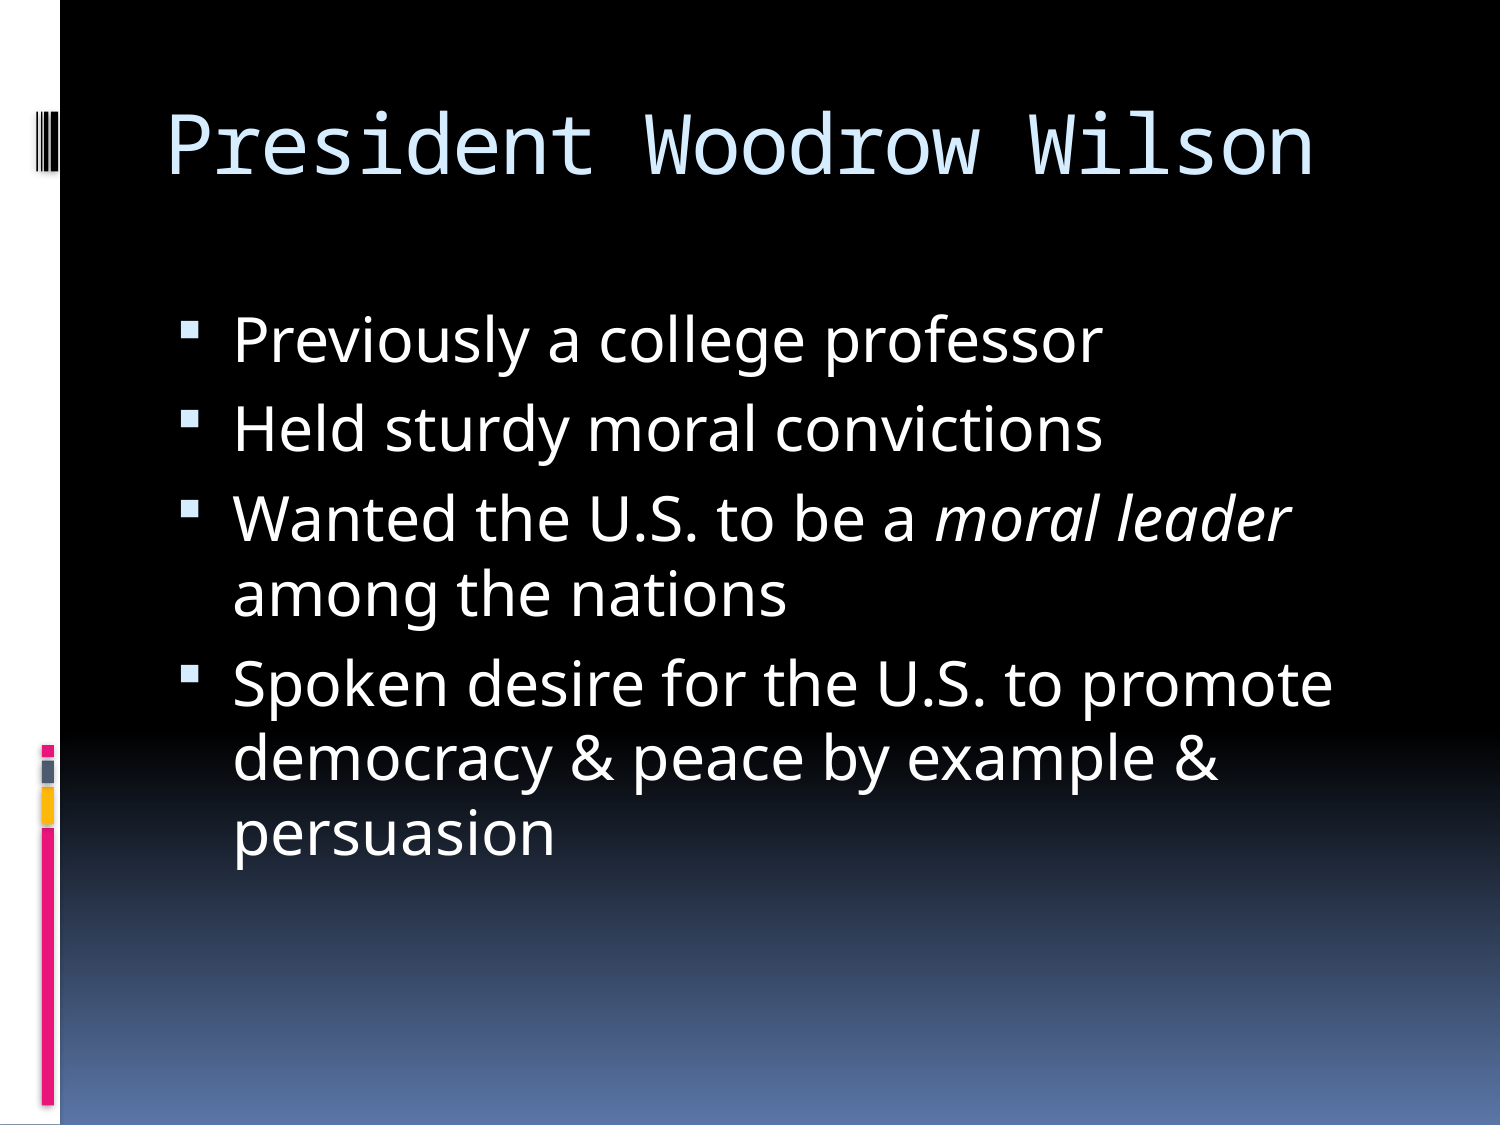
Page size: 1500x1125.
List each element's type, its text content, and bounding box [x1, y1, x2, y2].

title President Woodrow Wilson [150, 83, 1425, 234]
list Previously a college professor Held sturdy moral convictions Wanted the U.S. to be a moral leader among the nations Spoken desire for the U.S. to promote democracy & peace by example & persuasion [150, 292, 1425, 1043]
